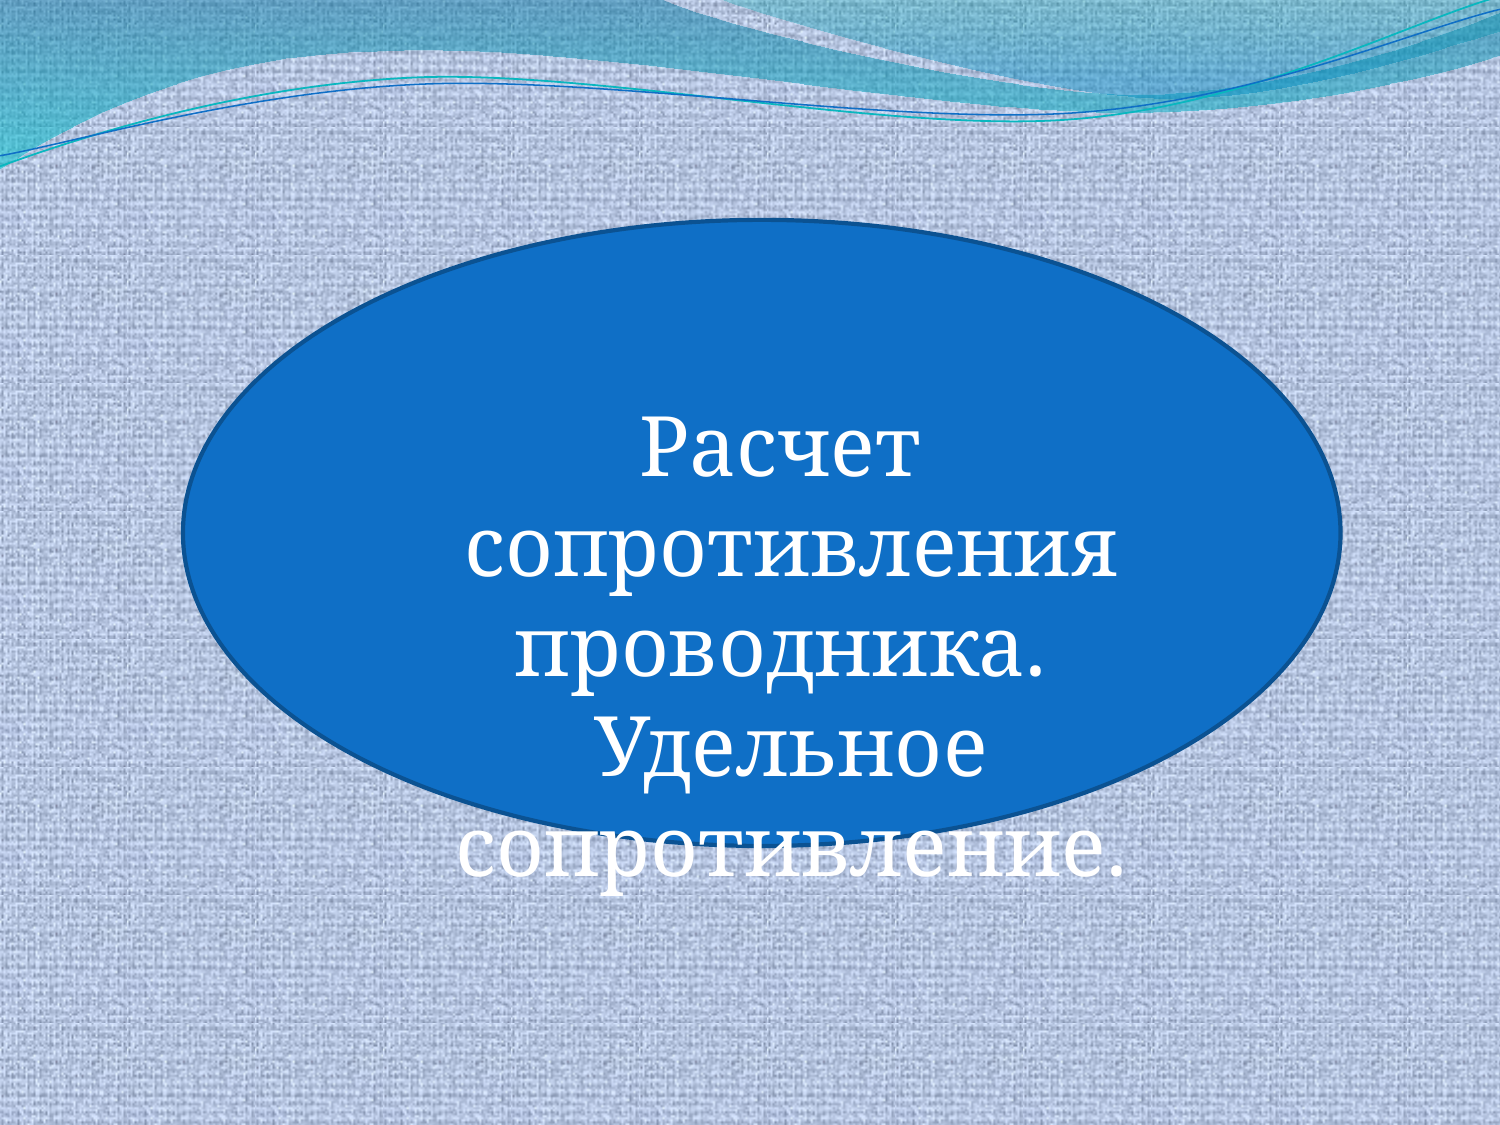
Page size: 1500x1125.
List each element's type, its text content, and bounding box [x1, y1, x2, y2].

text_box [180, 217, 1275, 717]
text_box [1294, 406, 1343, 660]
text_box Расчет сопротивления проводника. Удельное сопротивление. [289, 385, 1294, 900]
